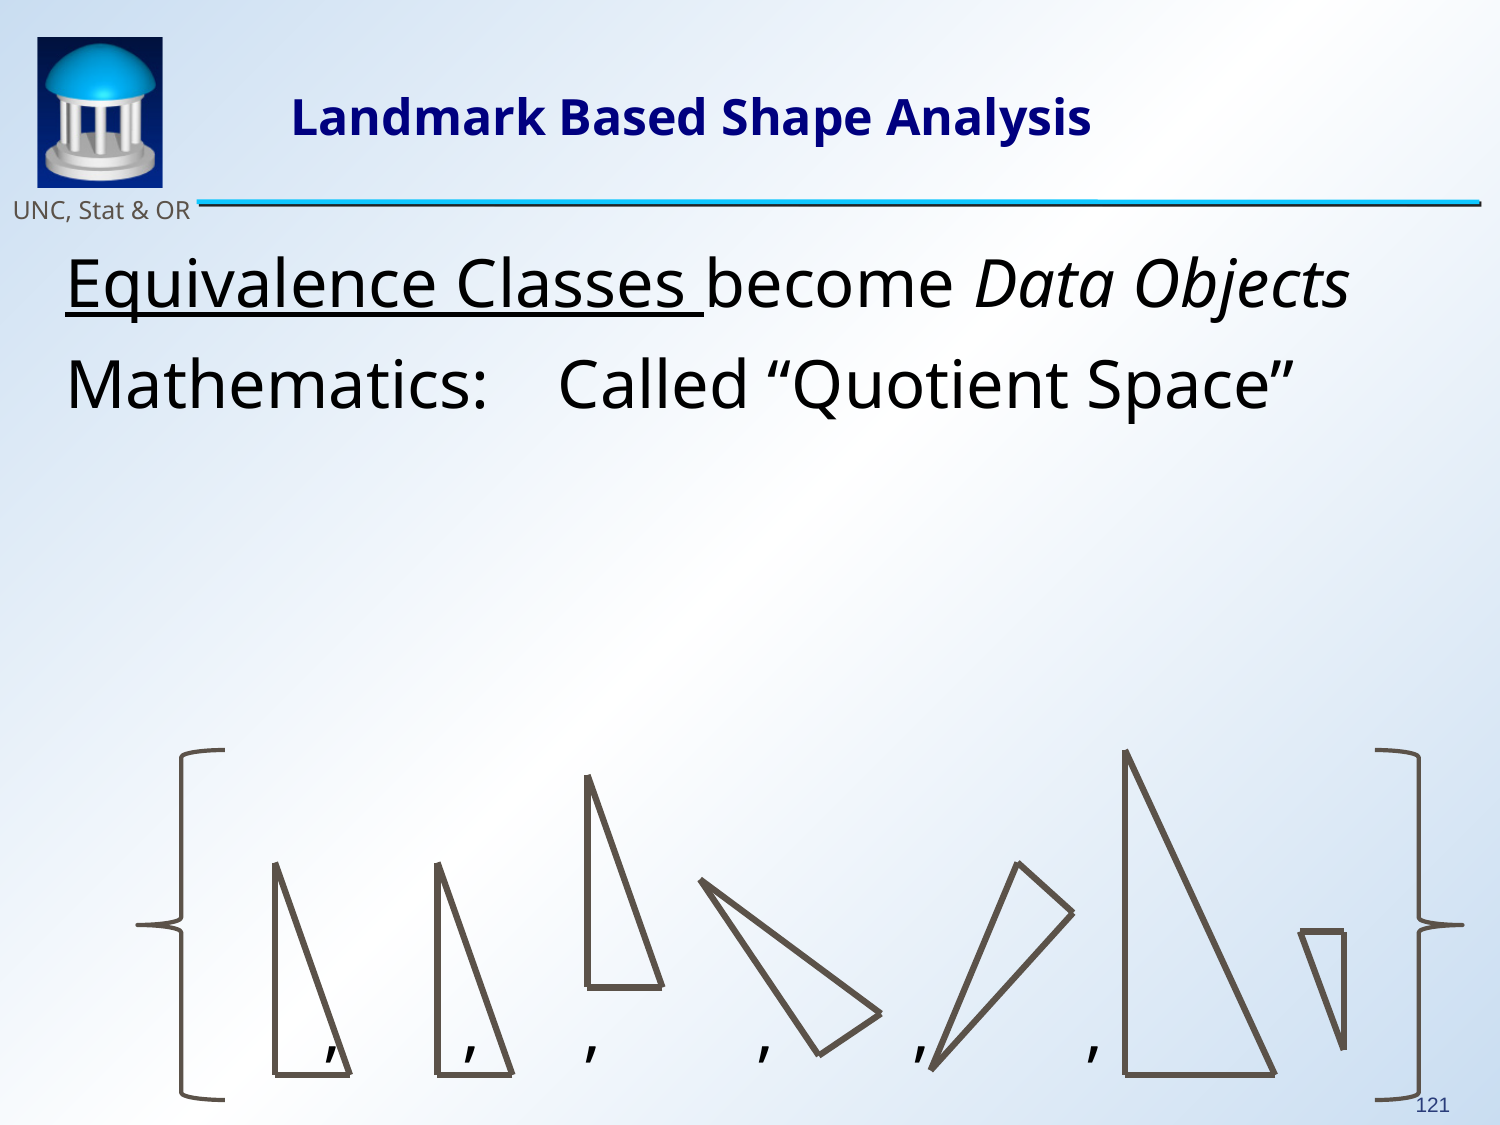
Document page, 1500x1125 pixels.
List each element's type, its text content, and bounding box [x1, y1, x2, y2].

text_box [274, 862, 351, 1076]
list Equivalence Classes become Data Objects Mathematics: Called “Quotient Space” , , , , , , [49, 224, 1432, 1076]
text_box [1374, 750, 1463, 1101]
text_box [437, 862, 513, 1076]
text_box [1299, 931, 1344, 1051]
title Landmark Based Shape Analysis [274, 74, 1448, 156]
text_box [752, 839, 829, 1053]
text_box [1124, 749, 1276, 1076]
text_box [936, 859, 1012, 1073]
text_box [137, 750, 225, 1101]
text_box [587, 774, 663, 988]
